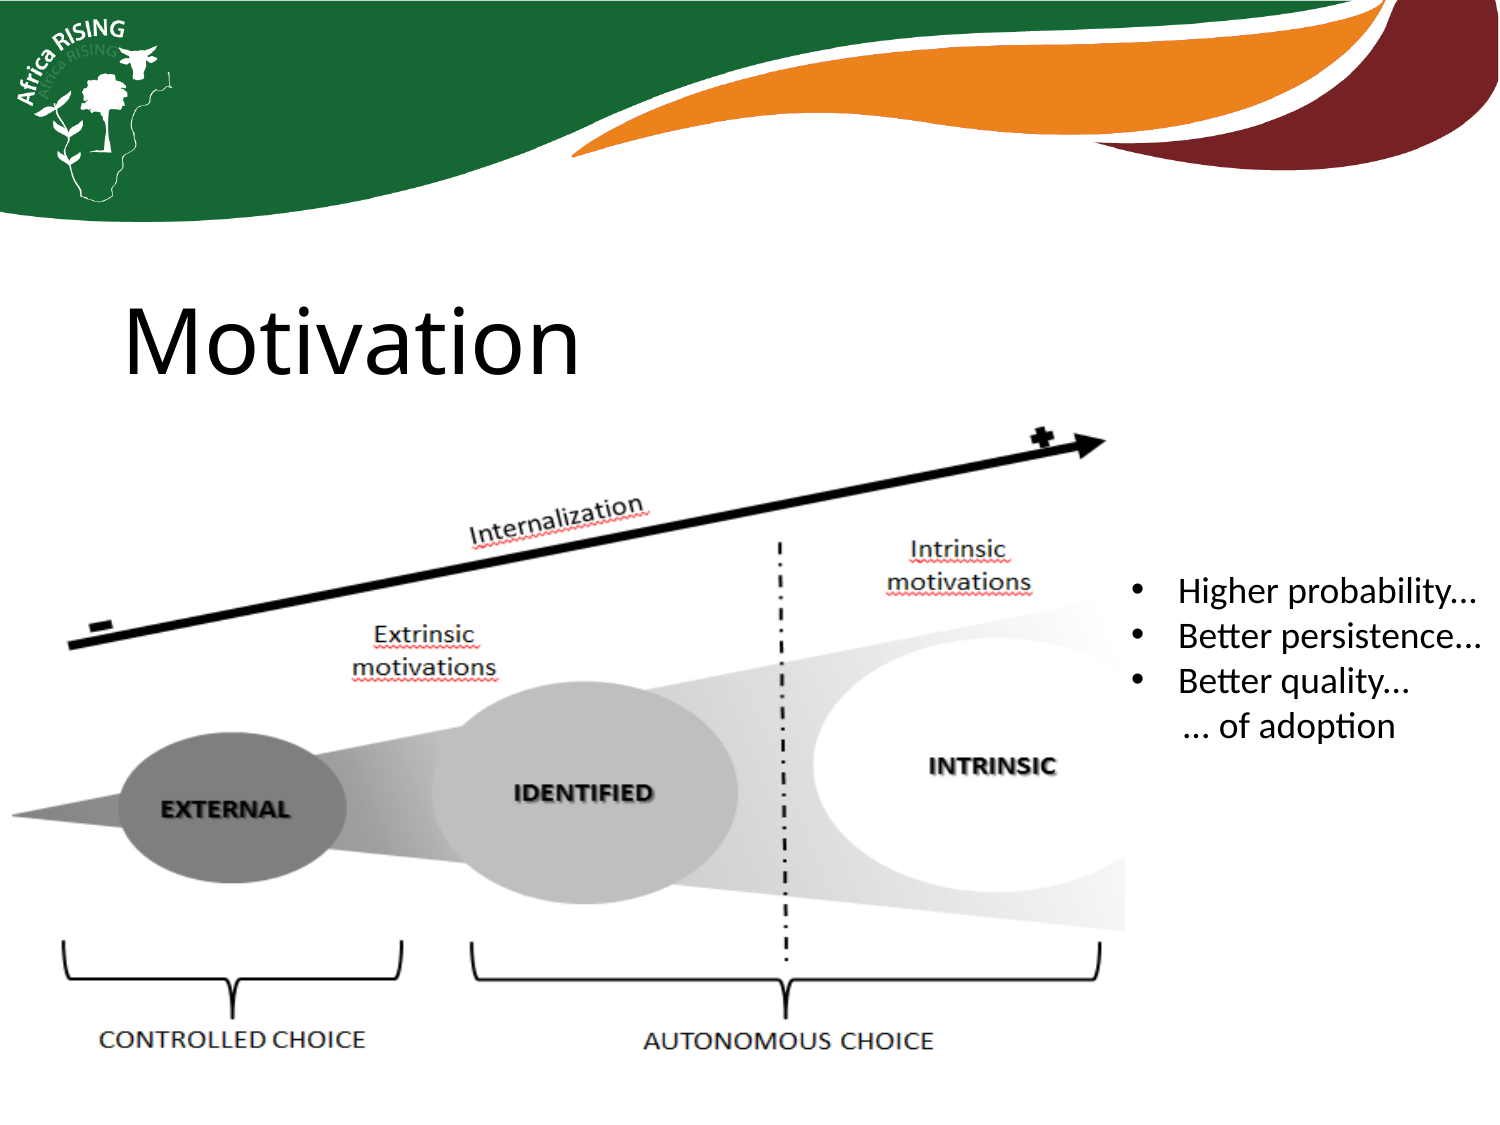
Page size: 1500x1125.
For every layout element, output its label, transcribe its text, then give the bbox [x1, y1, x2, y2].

text_box Higher probability... Better persistence... Better quality... ... of adoption [1129, 558, 1498, 753]
list Motivation [87, 275, 1363, 413]
picture [12, 412, 1126, 1079]
picture [0, 0, 1499, 222]
